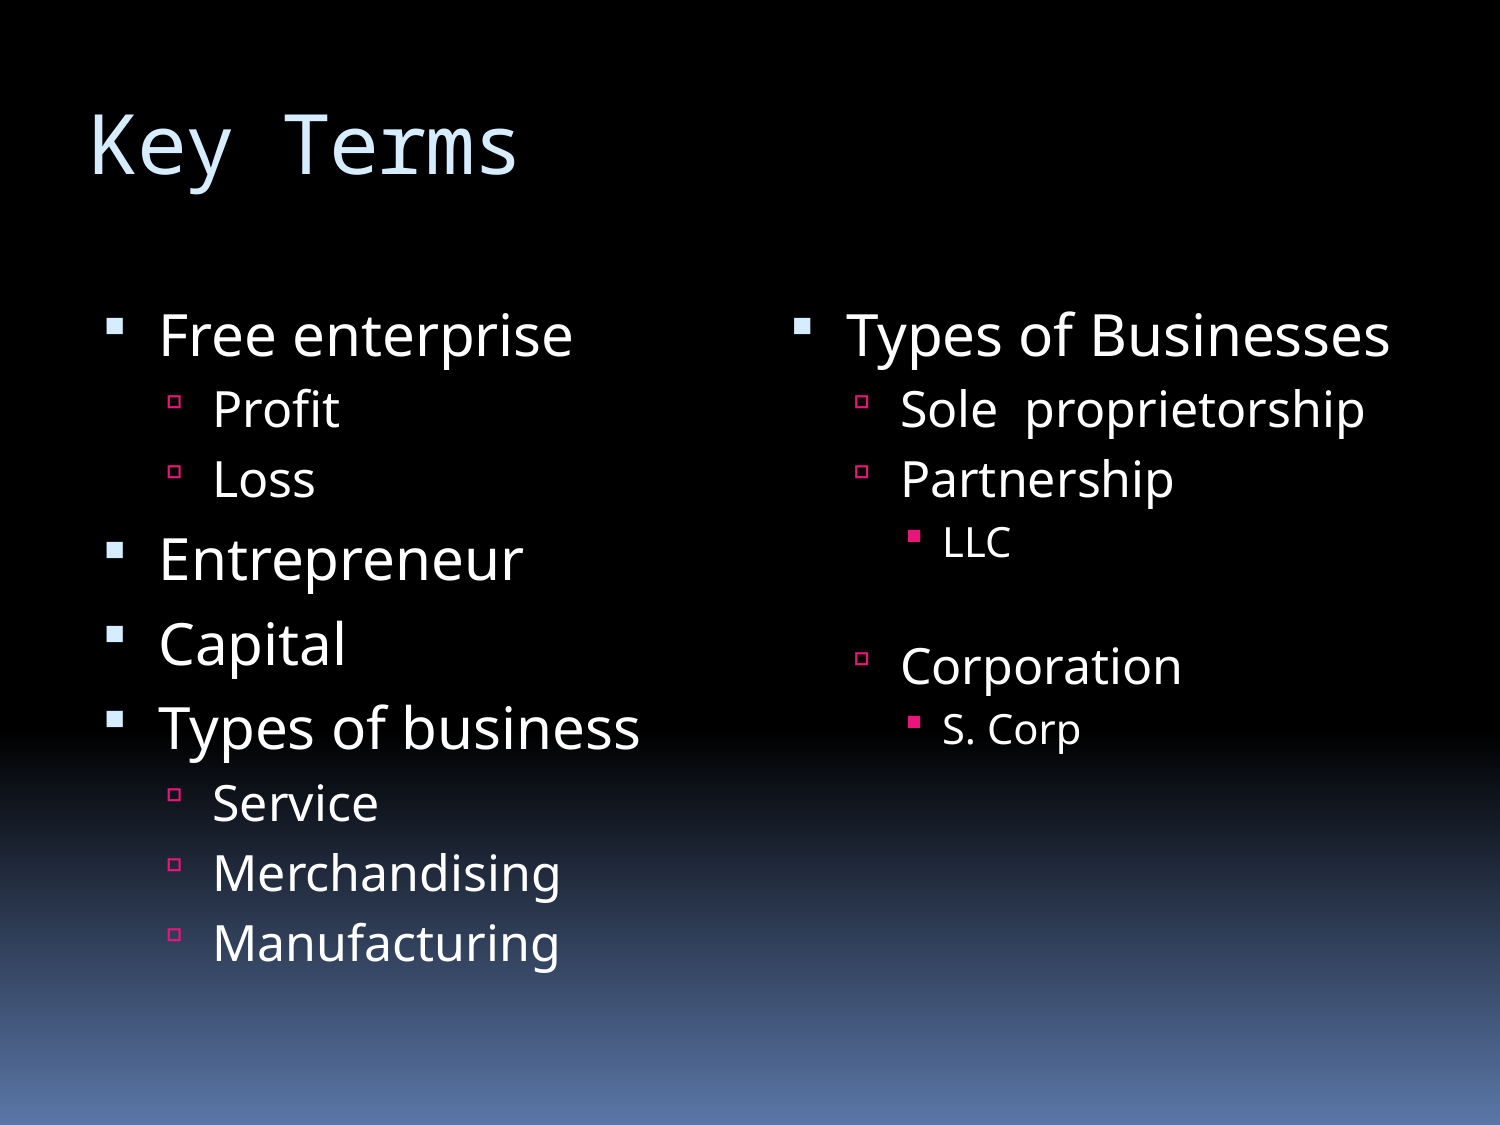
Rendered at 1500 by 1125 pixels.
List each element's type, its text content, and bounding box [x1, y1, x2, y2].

title Key Terms [75, 83, 1425, 234]
list Free enterprise Profit Loss Entrepreneur Capital Types of business Service Merchandising Manufacturing [76, 290, 739, 1033]
list Types of Businesses Sole proprietorship Partnership LLC Corporation S. Corp [763, 290, 1427, 1033]
